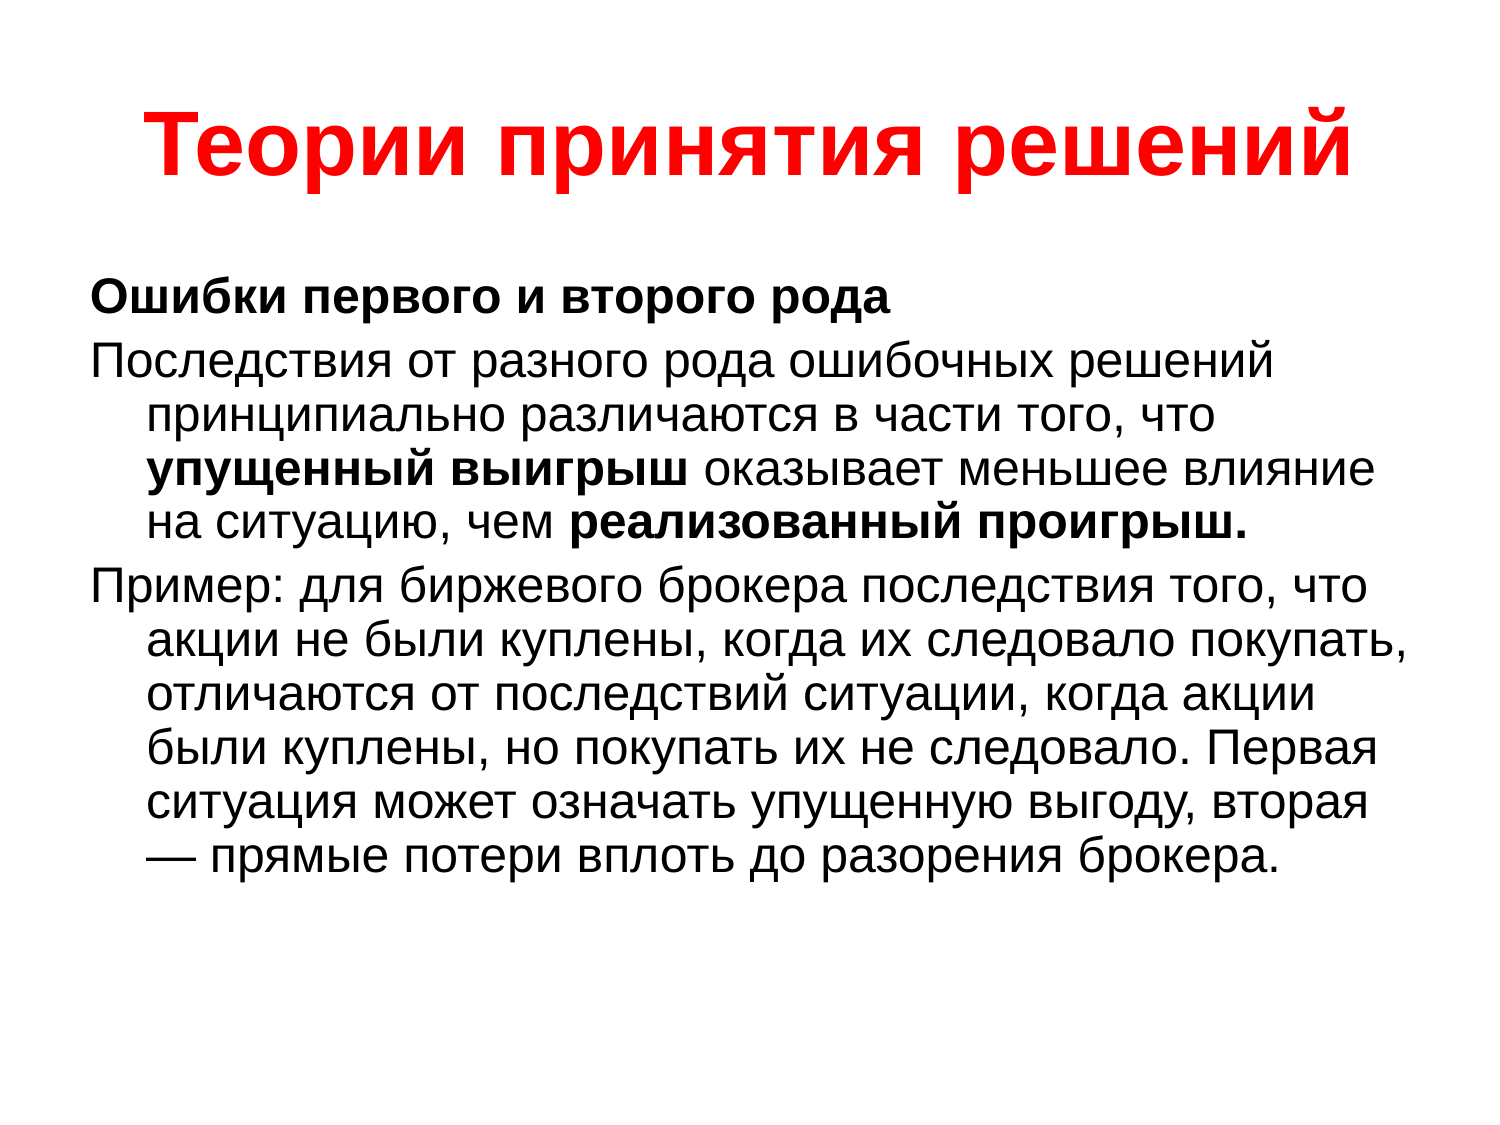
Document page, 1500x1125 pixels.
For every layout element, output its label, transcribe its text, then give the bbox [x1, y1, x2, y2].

text_box Ошибки первого и второго рода Последствия от разного рода ошибочных решений принципиально различаются в части того, что упущенный выигрыш оказывает меньшее влияние на ситуацию, чем реализованный проигрыш. Пример: для биржевого брокера последствия того, что акции не были куплены, когда их следовало покупать, отличаются от последствий ситуации, когда акции были куплены, но покупать их не следовало. Первая ситуация может означать упущенную выгоду, вторая — прямые потери вплоть до разорения брокера. [75, 262, 1425, 1005]
text_box Теории принятия решений [75, 45, 1425, 233]
